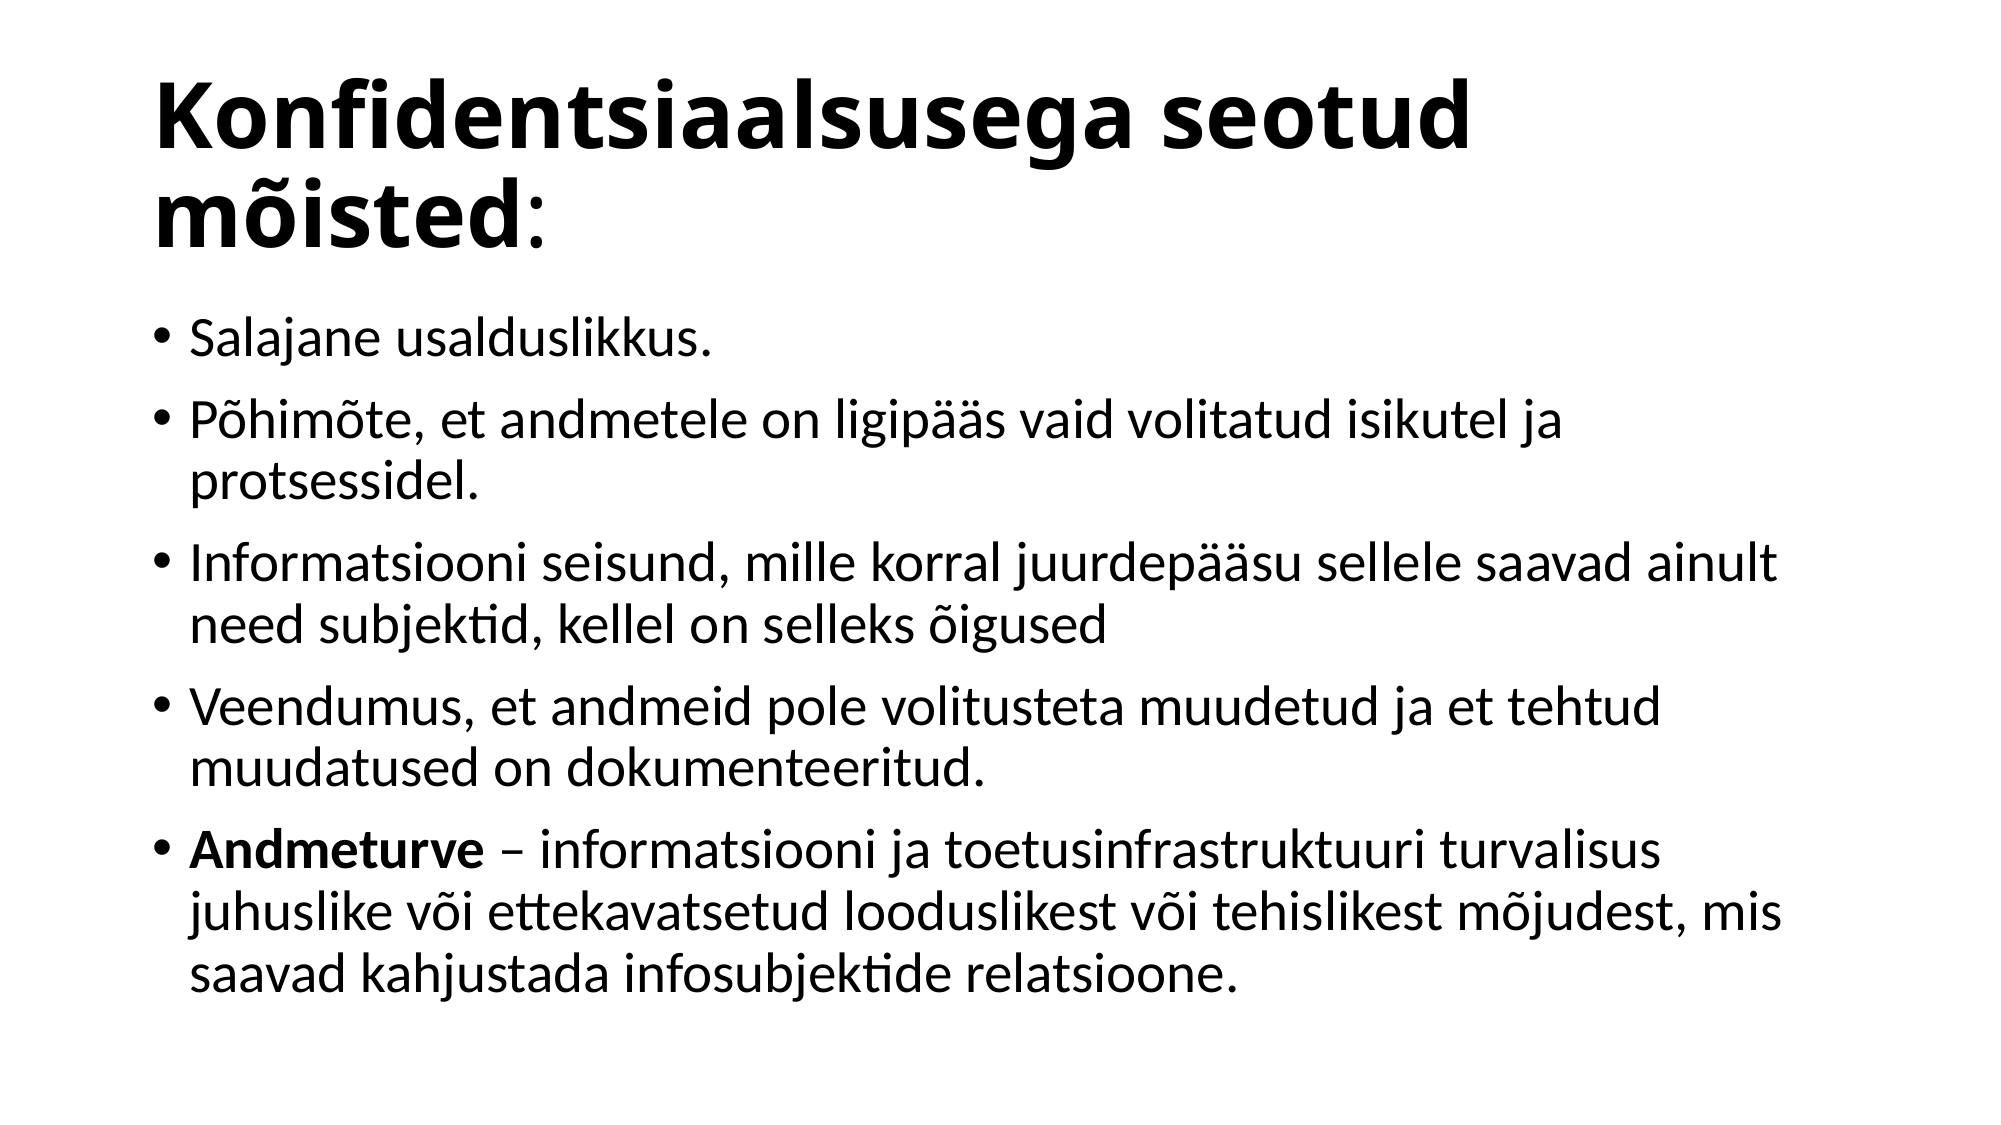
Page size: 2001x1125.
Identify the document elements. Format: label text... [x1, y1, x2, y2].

list Salajane usalduslikkus. Põhimõte, et andmetele on ligipääs vaid volitatud isikutel ja protsessidel. Informatsiooni seisund, mille korral juurdepääsu sellele saavad ainult need subjektid, kellel on selleks õigused Veendumus, et andmeid pole volitusteta muudetud ja et tehtud muudatused on dokumenteeritud. Andmeturve – informatsiooni ja toetusinfrastruktuuri turvalisus juhuslike või ettekavatsetud looduslikest või tehislikest mõjudest, mis saavad kahjustada infosubjektide relatsioone. [137, 299, 1863, 1014]
title Konfidentsiaalsusega seotud mõisted: [137, 59, 1863, 278]
